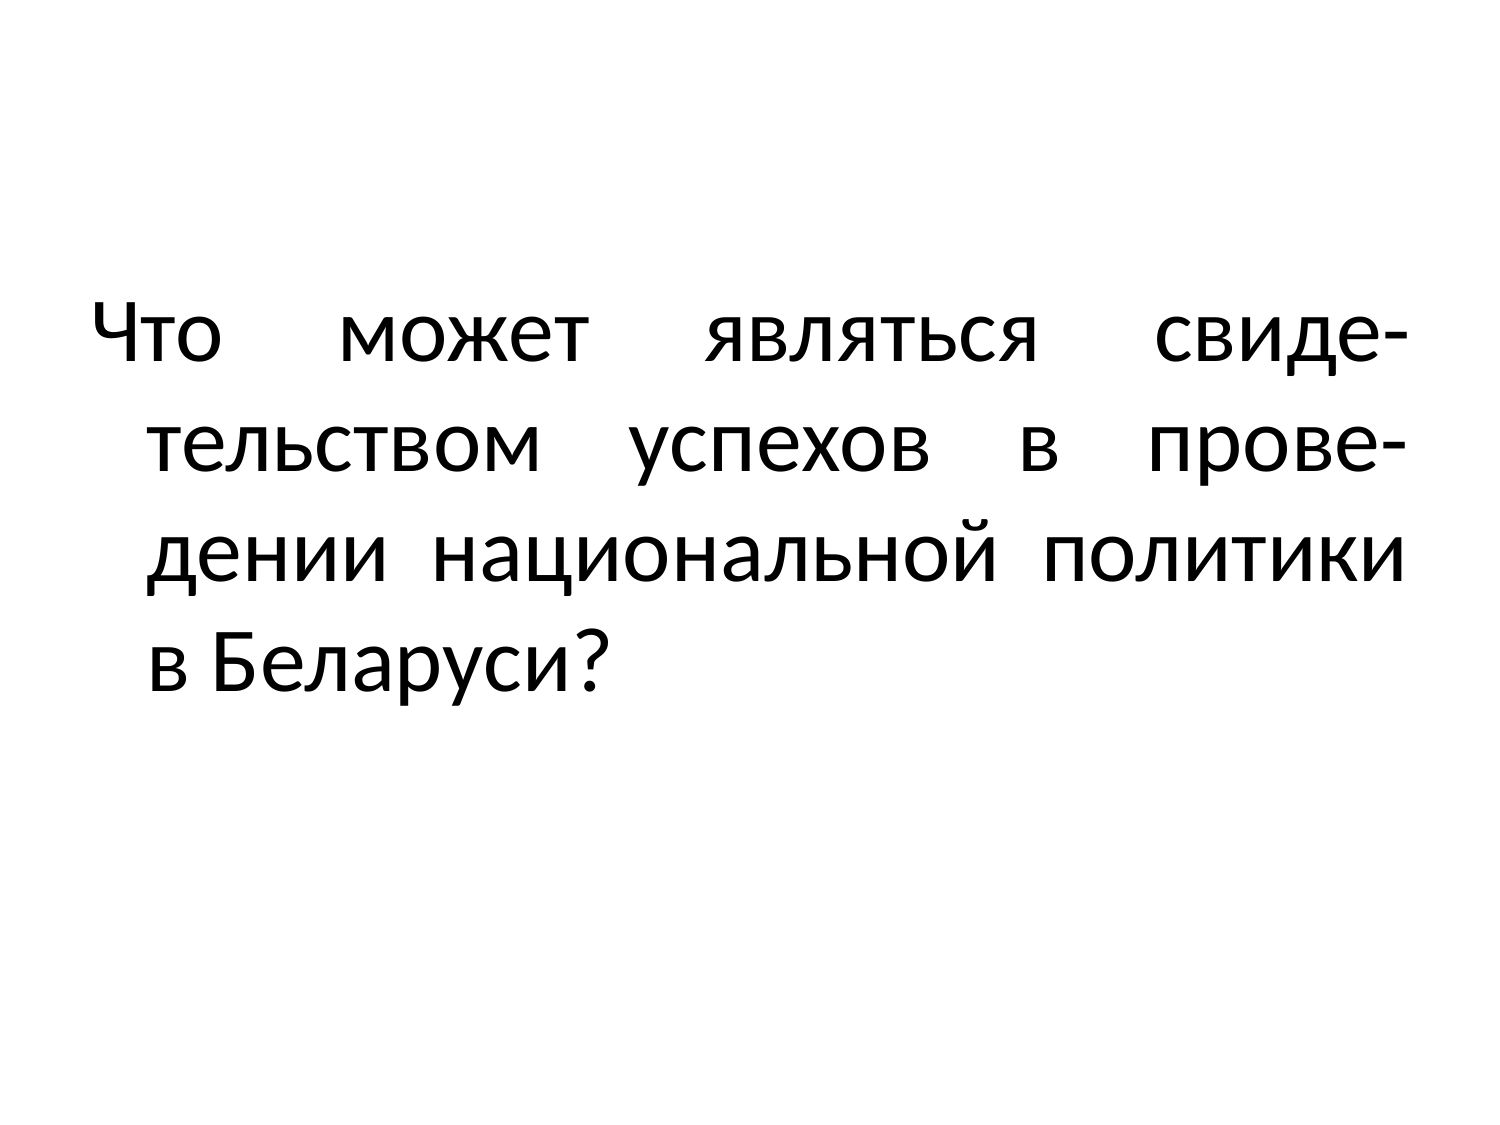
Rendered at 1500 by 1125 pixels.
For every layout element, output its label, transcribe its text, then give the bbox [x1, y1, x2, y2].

list Что может являться свиде-тельством успехов в прове-дении национальной политики в Беларуси? [75, 262, 1425, 1005]
